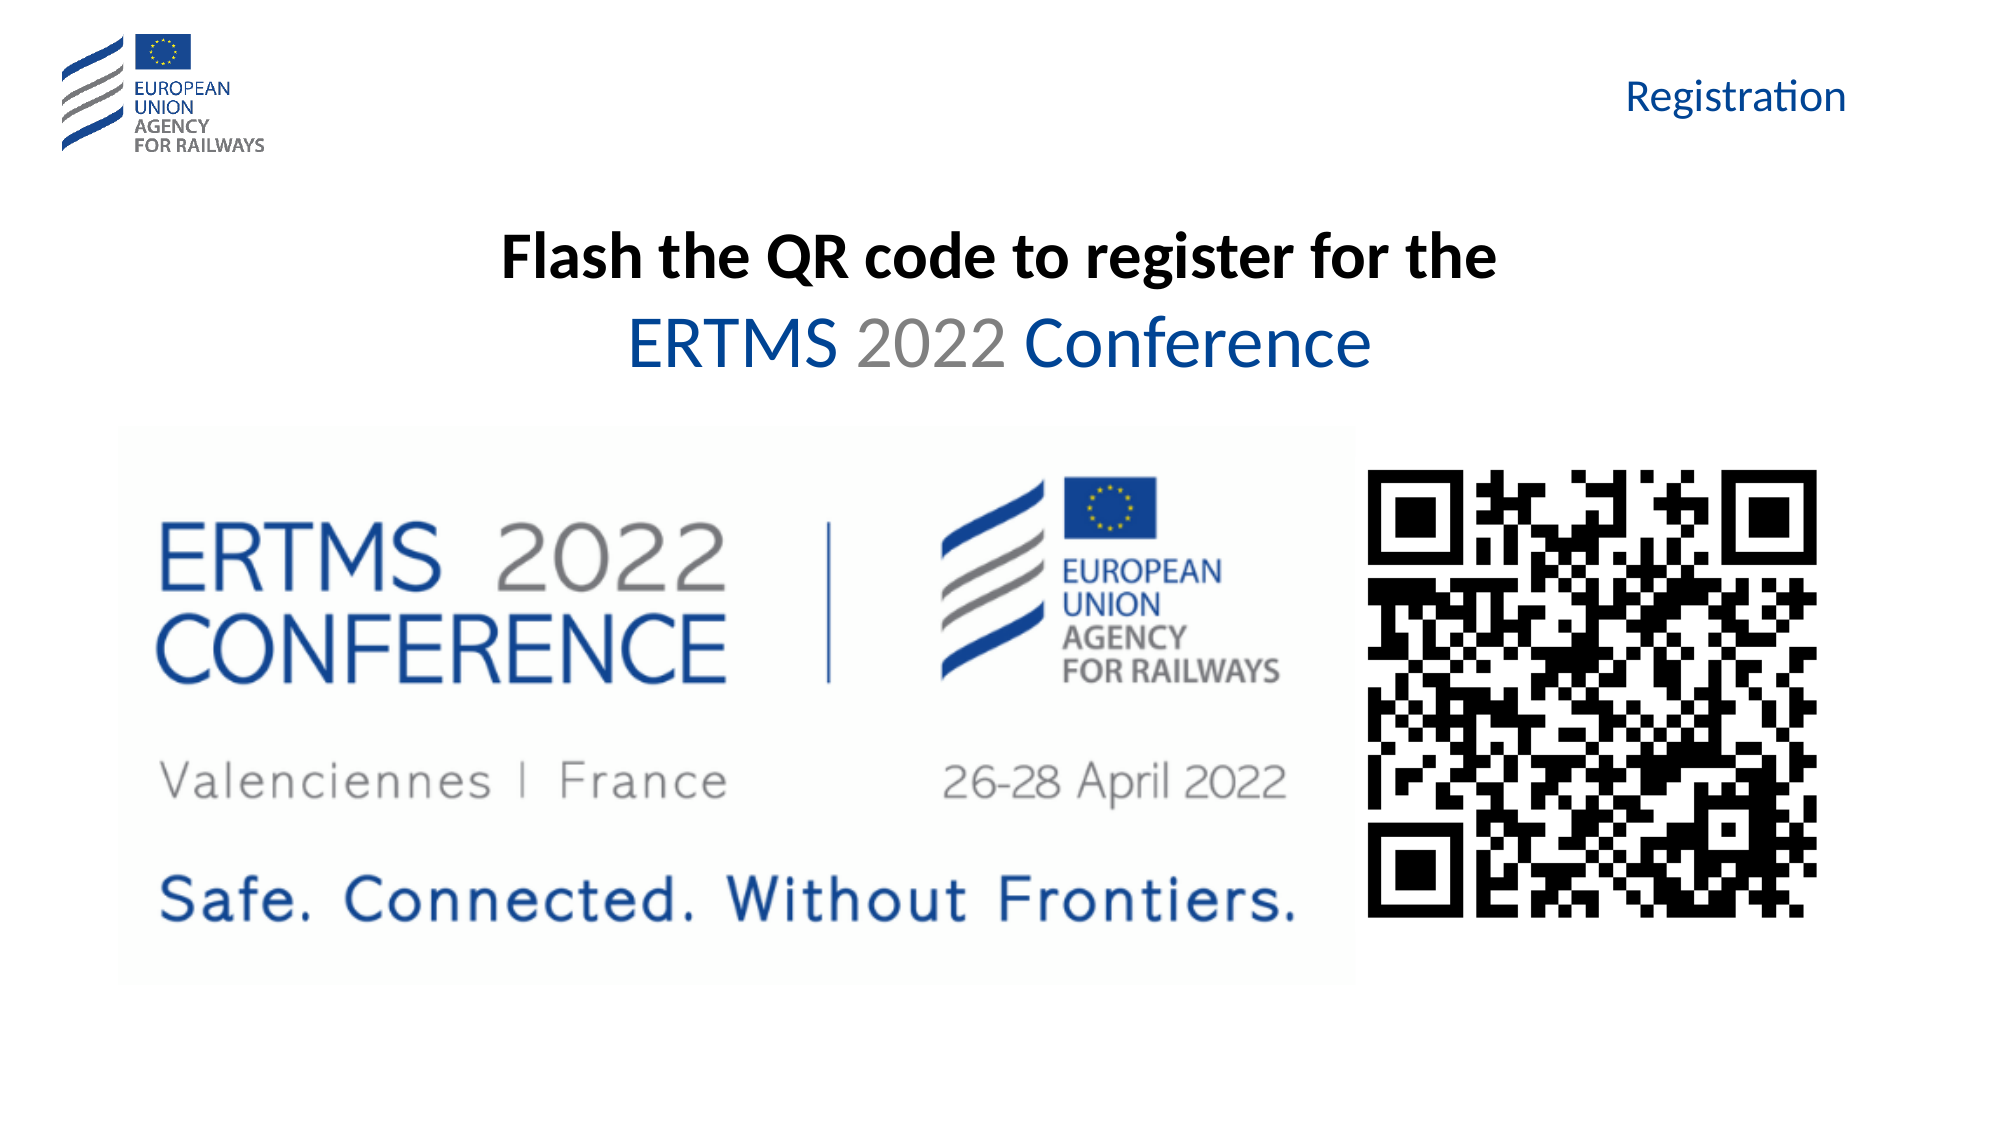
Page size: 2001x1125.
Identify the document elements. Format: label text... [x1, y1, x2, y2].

picture [62, 34, 264, 152]
title Registration [287, 33, 1863, 160]
text_box Flash the QR code to register for the ERTMS 2022 Conference [169, 204, 1831, 390]
picture [1355, 457, 1831, 932]
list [118, 426, 1356, 985]
